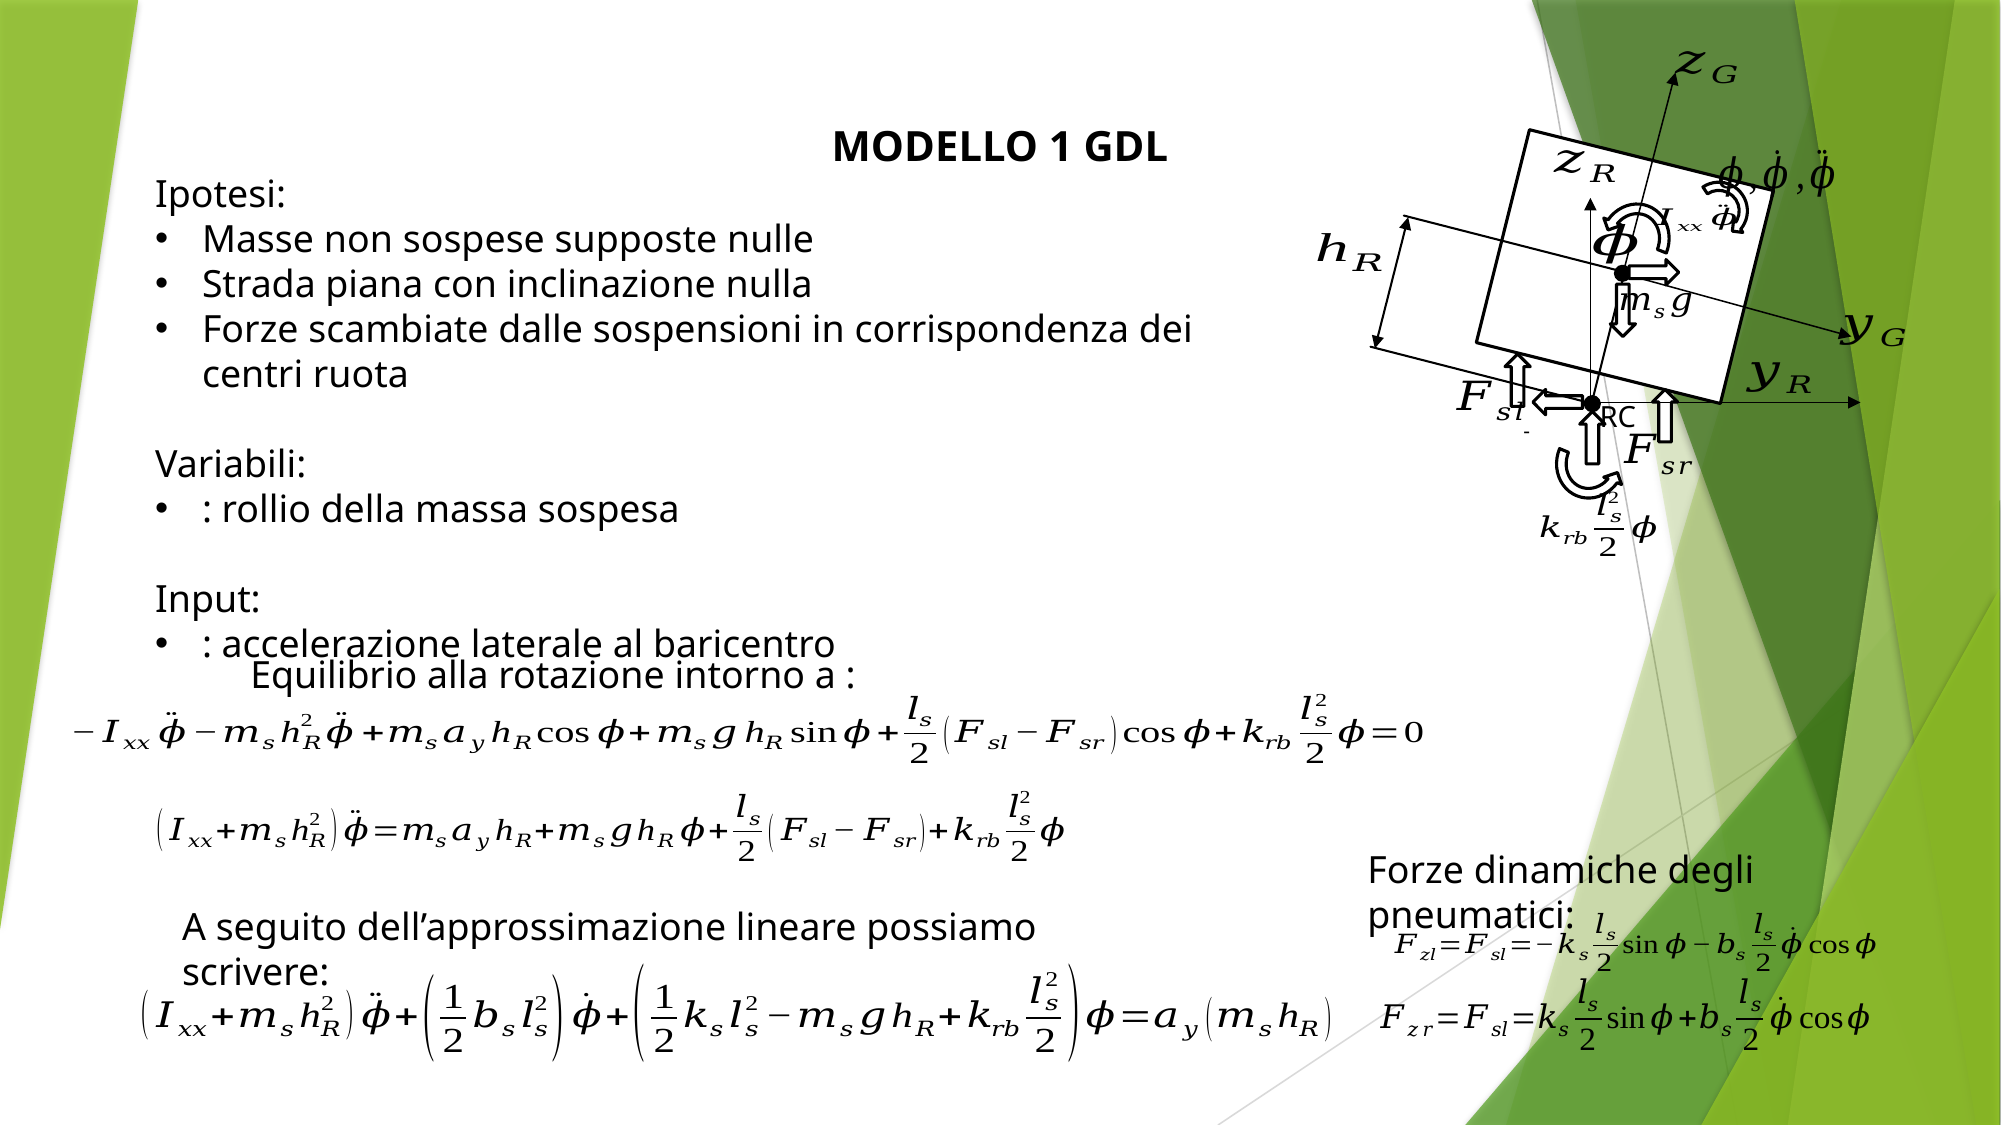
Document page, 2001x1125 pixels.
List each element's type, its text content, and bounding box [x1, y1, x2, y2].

text_box [1578, 415, 1607, 466]
text_box [1474, 280, 1584, 345]
text_box RC [1601, 411, 1656, 442]
text_box [1539, 411, 1548, 417]
text_box [1506, 128, 1616, 214]
text_box [1554, 447, 1624, 500]
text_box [1374, 216, 1409, 349]
text_box [1656, 388, 1679, 401]
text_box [1369, 346, 1589, 403]
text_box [1595, 280, 1623, 401]
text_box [1616, 271, 1852, 337]
text_box [1628, 345, 1737, 401]
text_box RC [1628, 391, 1656, 401]
text_box MODELLO 1 GDL [429, 112, 1571, 177]
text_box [1621, 71, 1676, 270]
text_box [1701, 180, 1727, 196]
text_box [1729, 186, 1749, 234]
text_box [1403, 215, 1616, 272]
text_box [1657, 411, 1673, 444]
text_box [1681, 165, 1776, 270]
text_box Forze dinamiche degli pneumatici: [1352, 838, 1953, 944]
text_box A seguito dell’approssimazione lineare possiamo scrivere: [167, 895, 1132, 1001]
